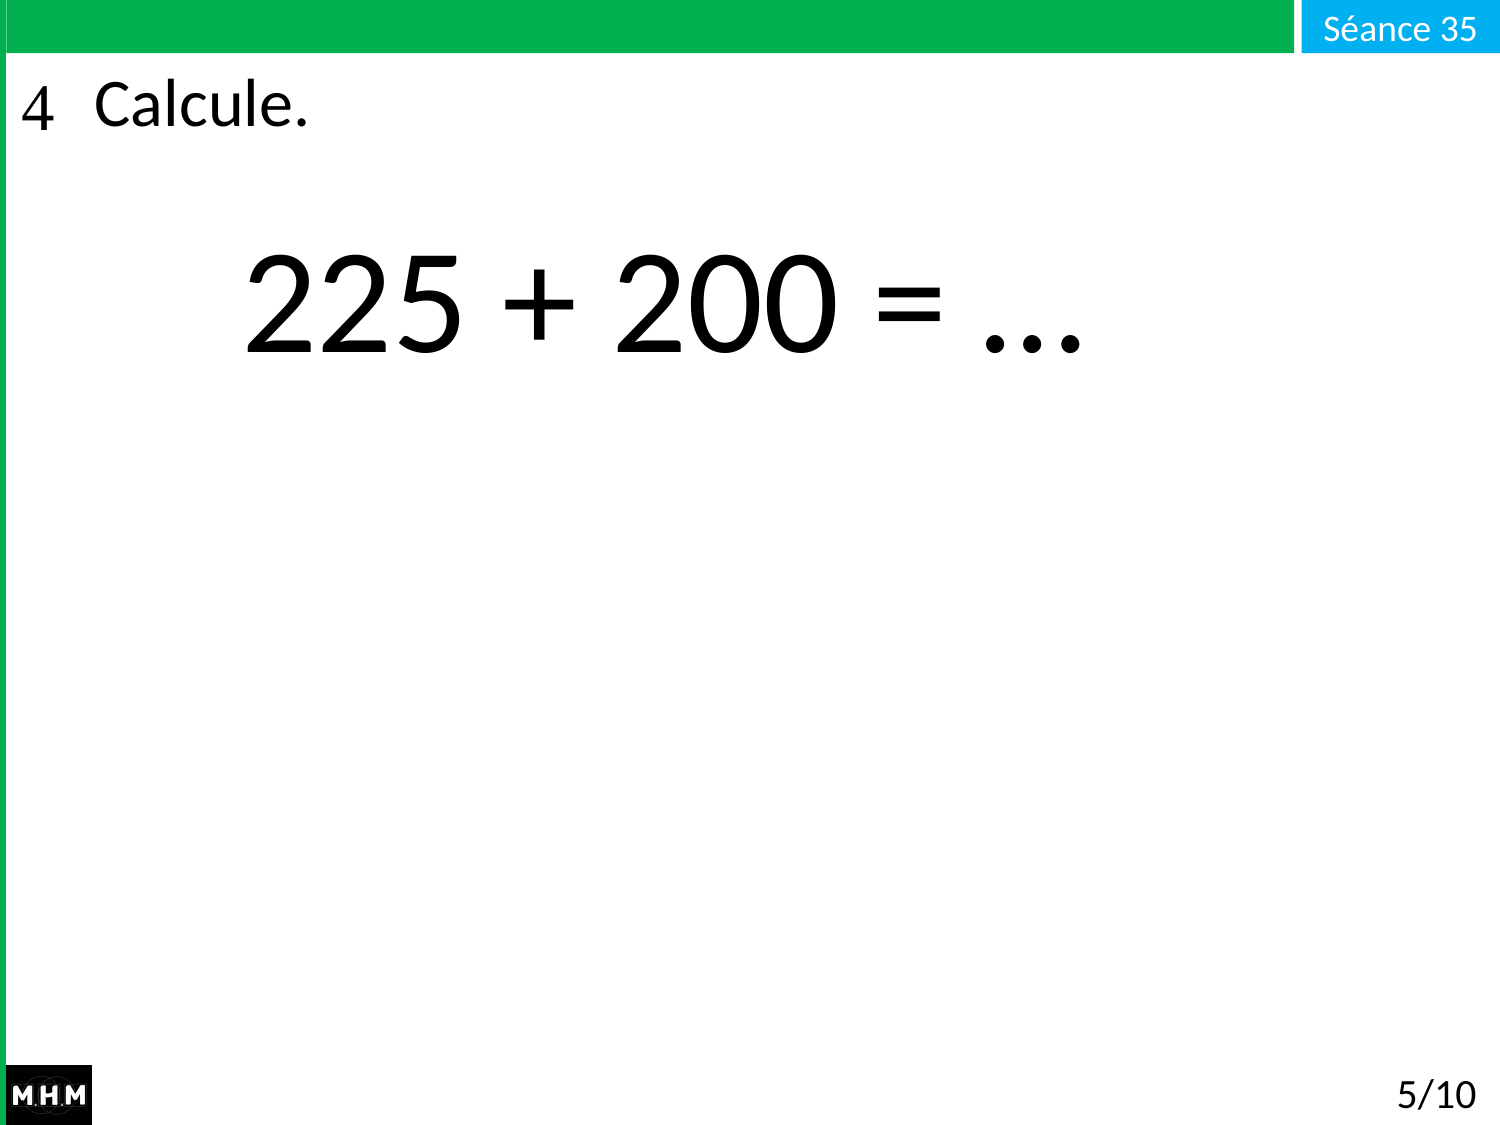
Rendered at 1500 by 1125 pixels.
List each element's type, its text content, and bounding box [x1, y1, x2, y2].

title Calcule. [79, 60, 1374, 150]
text_box 225 + 200 = … [226, 194, 1161, 390]
list 5/10 [1373, 1064, 1500, 1125]
picture [6, 1065, 92, 1125]
